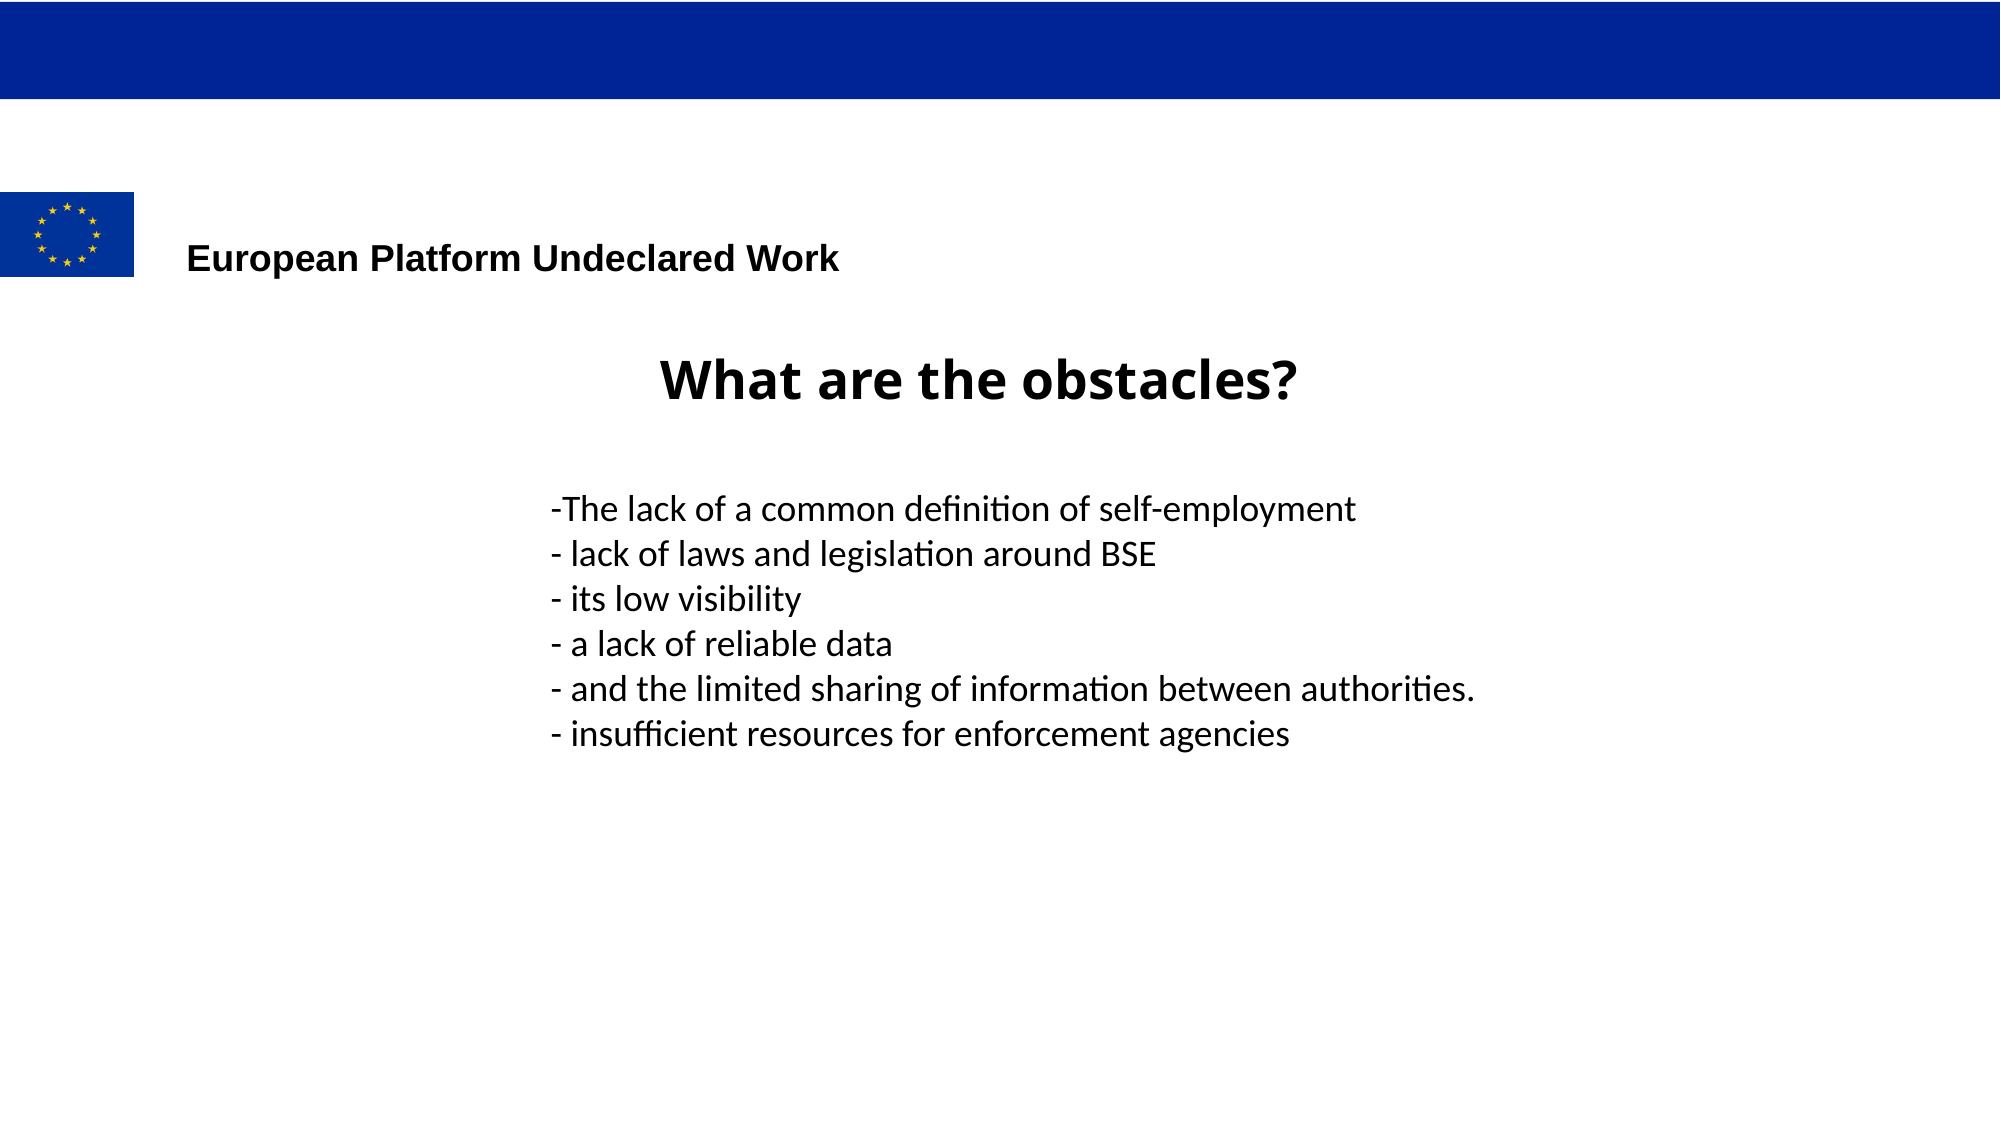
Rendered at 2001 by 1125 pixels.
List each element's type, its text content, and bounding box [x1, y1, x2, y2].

picture [0, 192, 134, 277]
text_box [0, 1, 2000, 100]
title What are the obstacles? [234, 346, 1725, 419]
text_box European Platform Undeclared Work [3, 136, 856, 332]
text_box -The lack of a common definition of self-employment - lack of laws and legislation around BSE - its low visibility - a lack of reliable data - and the limited sharing of information between authorities. - insufficient resources for enforcement agencies [535, 476, 1509, 762]
